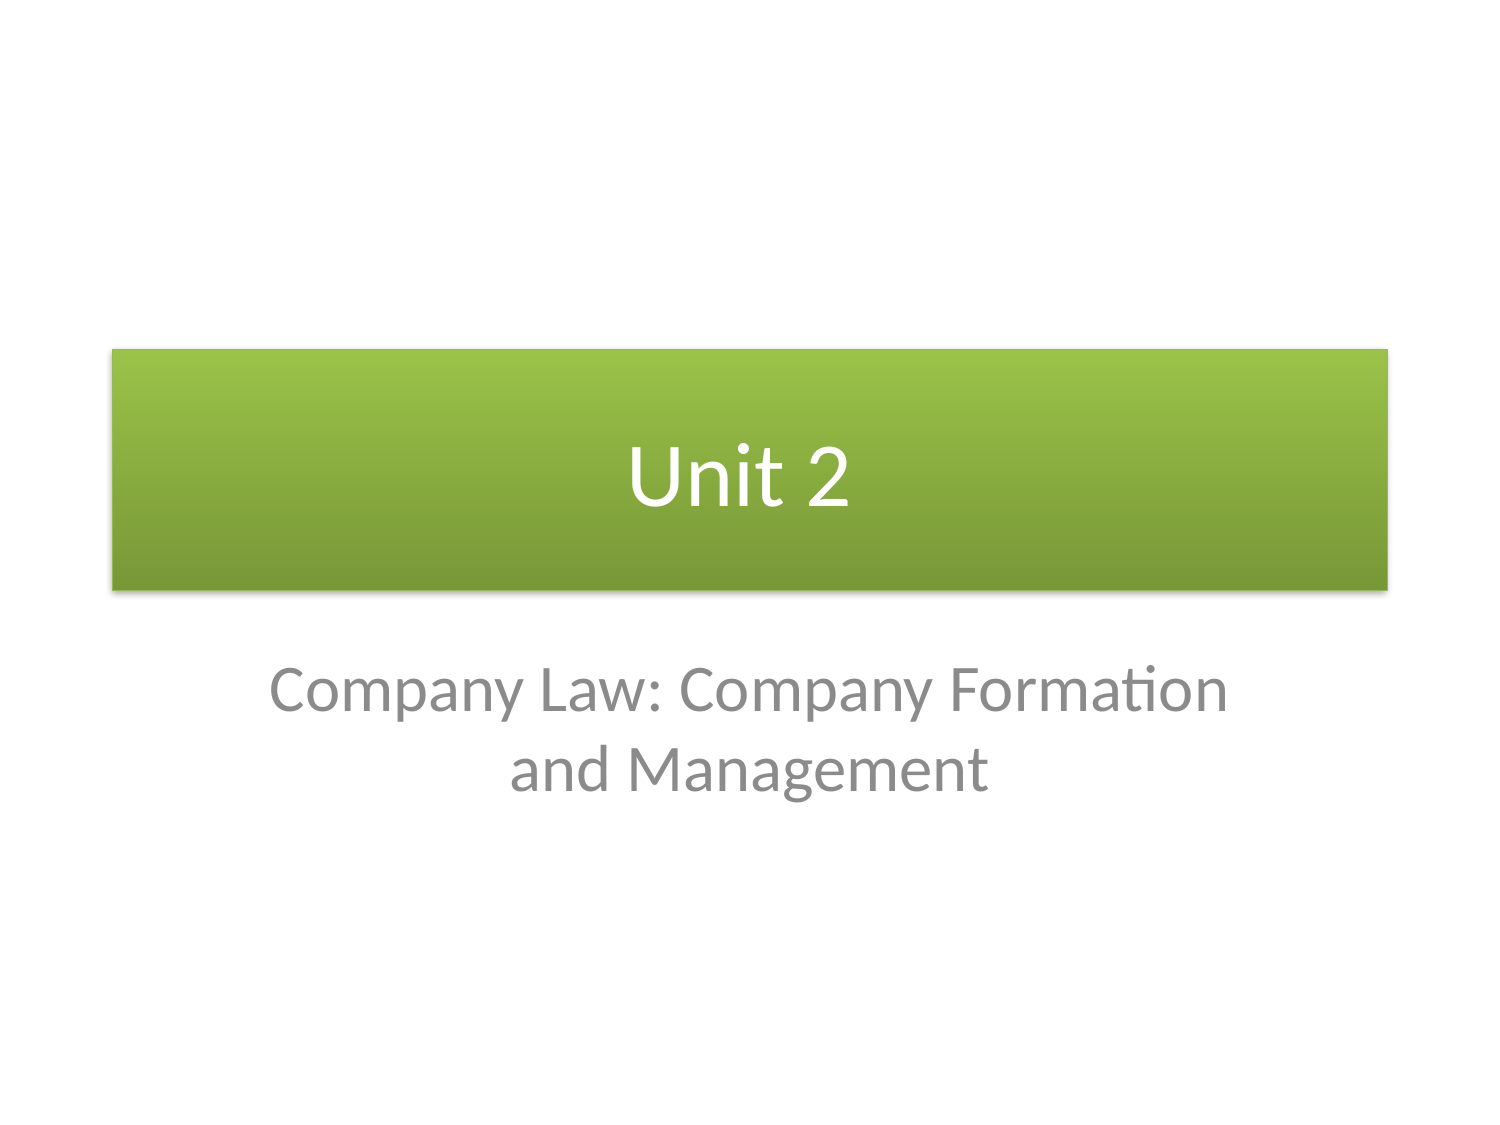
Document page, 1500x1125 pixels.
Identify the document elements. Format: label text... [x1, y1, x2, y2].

title Unit 2 [112, 349, 1388, 591]
subtitle Company Law: Company Formation and Management [225, 637, 1275, 925]
